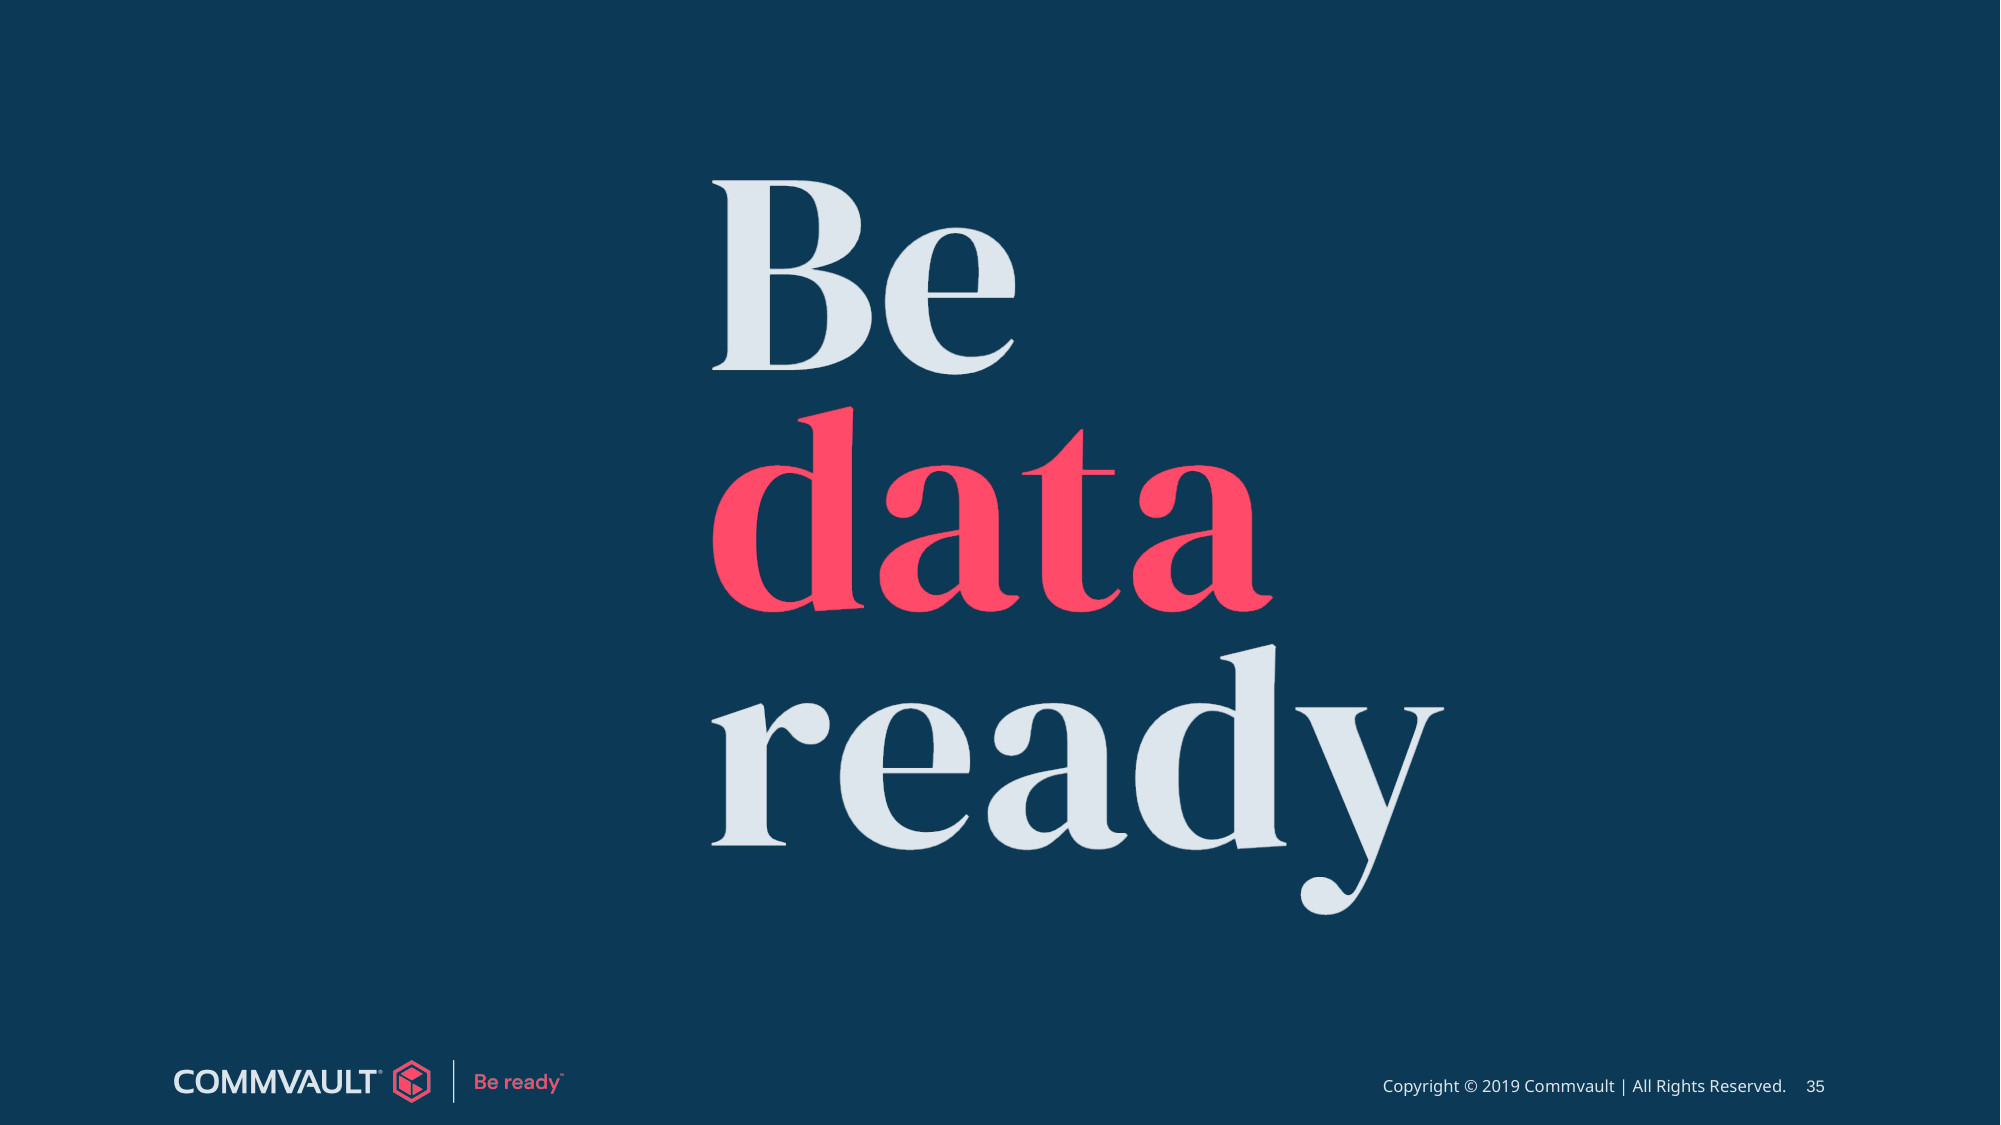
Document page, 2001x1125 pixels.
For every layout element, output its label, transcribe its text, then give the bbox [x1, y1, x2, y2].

slide_number 35 [1790, 1051, 1825, 1097]
picture [174, 21, 1621, 1103]
